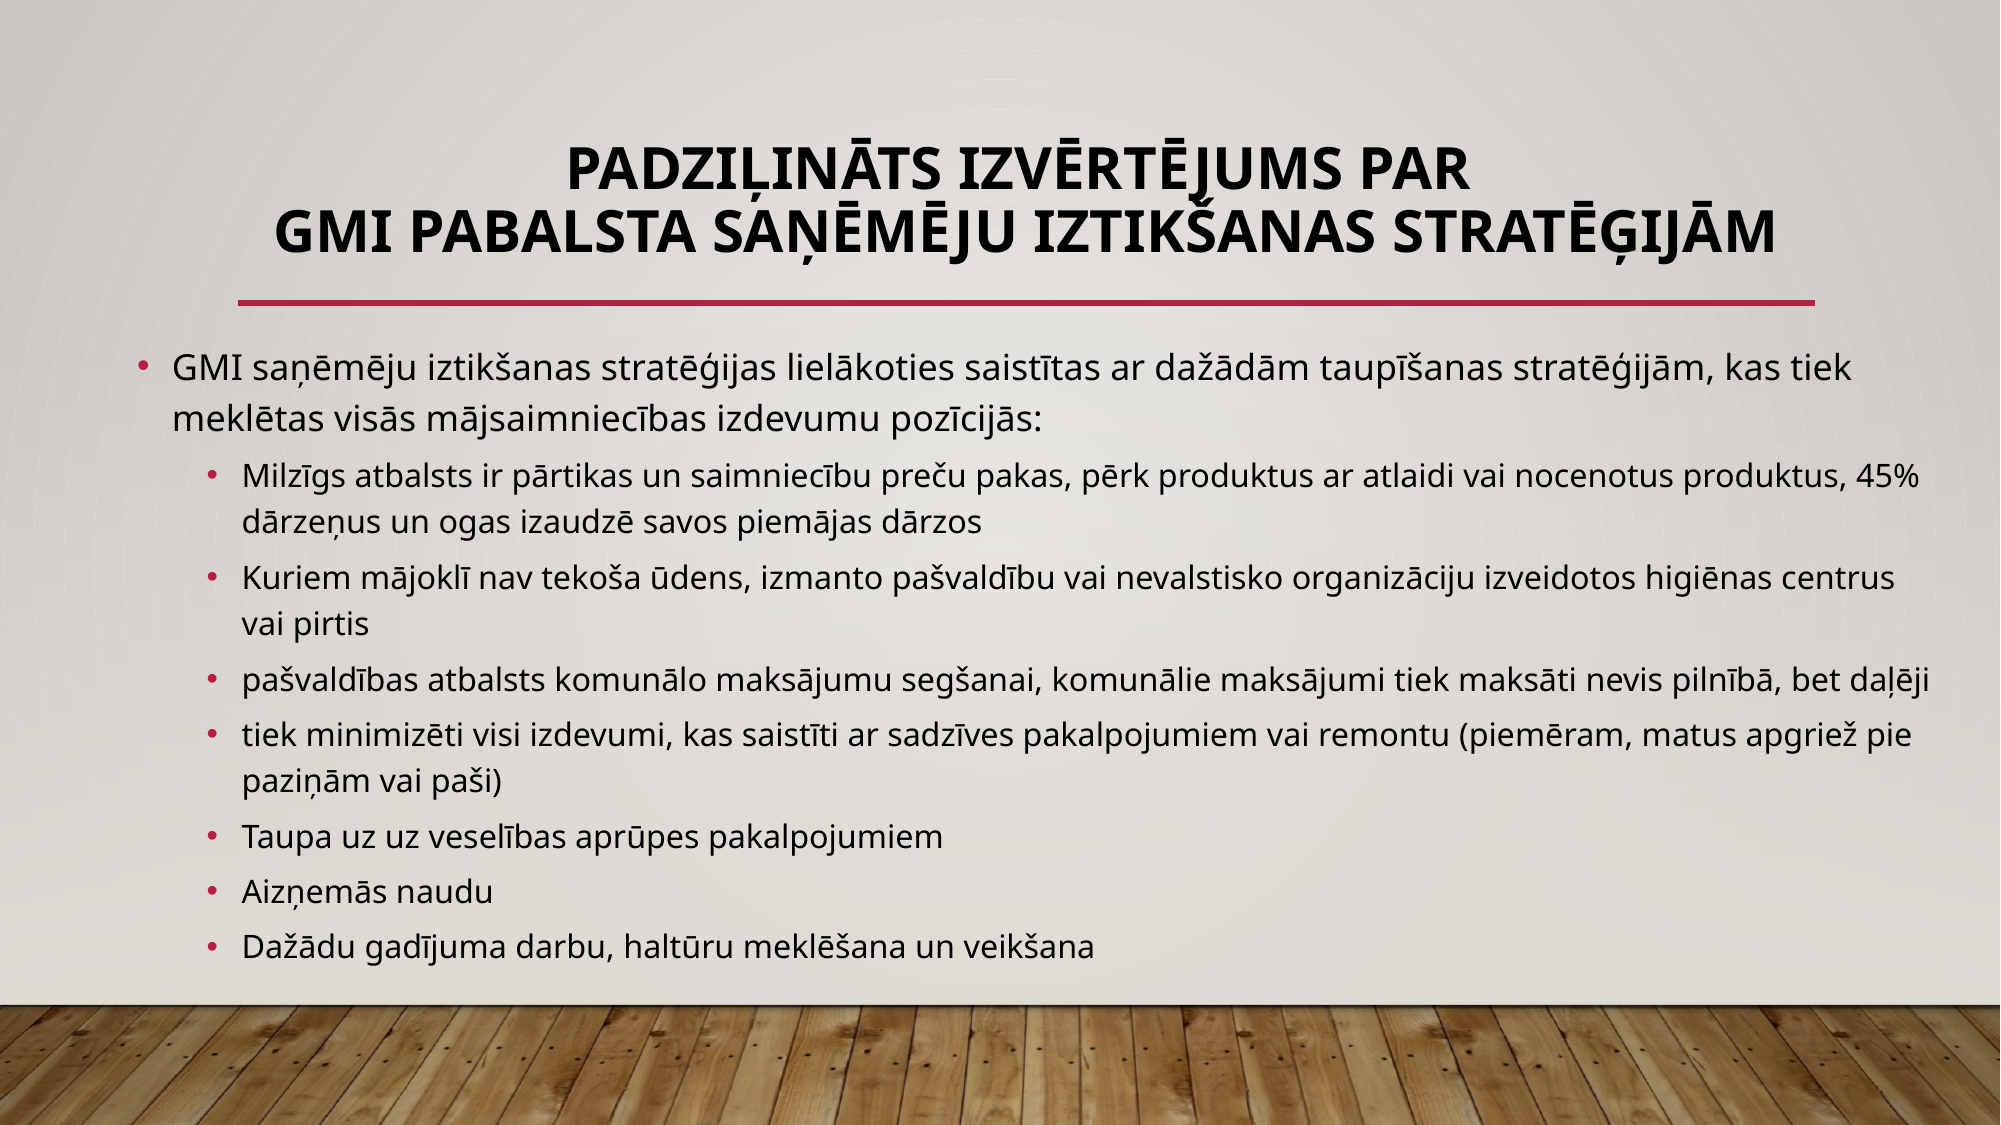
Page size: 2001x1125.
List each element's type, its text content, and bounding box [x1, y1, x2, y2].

list GMI saņēmēju iztikšanas stratēģijas lielākoties saistītas ar dažādām taupīšanas stratēģijām, kas tiek meklētas visās mājsaimniecības izdevumu pozīcijās: Milzīgs atbalsts ir pārtikas un saimniecību preču pakas, pērk produktus ar atlaidi vai nocenotus produktus, 45% dārzeņus un ogas izaudzē savos piemājas dārzos Kuriem mājoklī nav tekoša ūdens, izmanto pašvaldību vai nevalstisko organizāciju izveidotos higiēnas centrus vai pirtis pašvaldības atbalsts komunālo maksājumu segšanai, komunālie maksājumi tiek maksāti nevis pilnībā, bet daļēji tiek minimizēti visi izdevumi, kas saistīti ar sadzīves pakalpojumiem vai remontu (piemēram, matus apgriež pie paziņām vai paši) Taupa uz uz veselības aprūpes pakalpojumiem Aizņemās naudu Dažādu gadījuma darbu, haltūru meklēšana un veikšana [122, 327, 1950, 994]
title padziļināts izvērtējums par GMI pabalsta saņēmēju iztikšanas stratēģijām [238, 131, 1814, 305]
picture [0, 1005, 2000, 1125]
